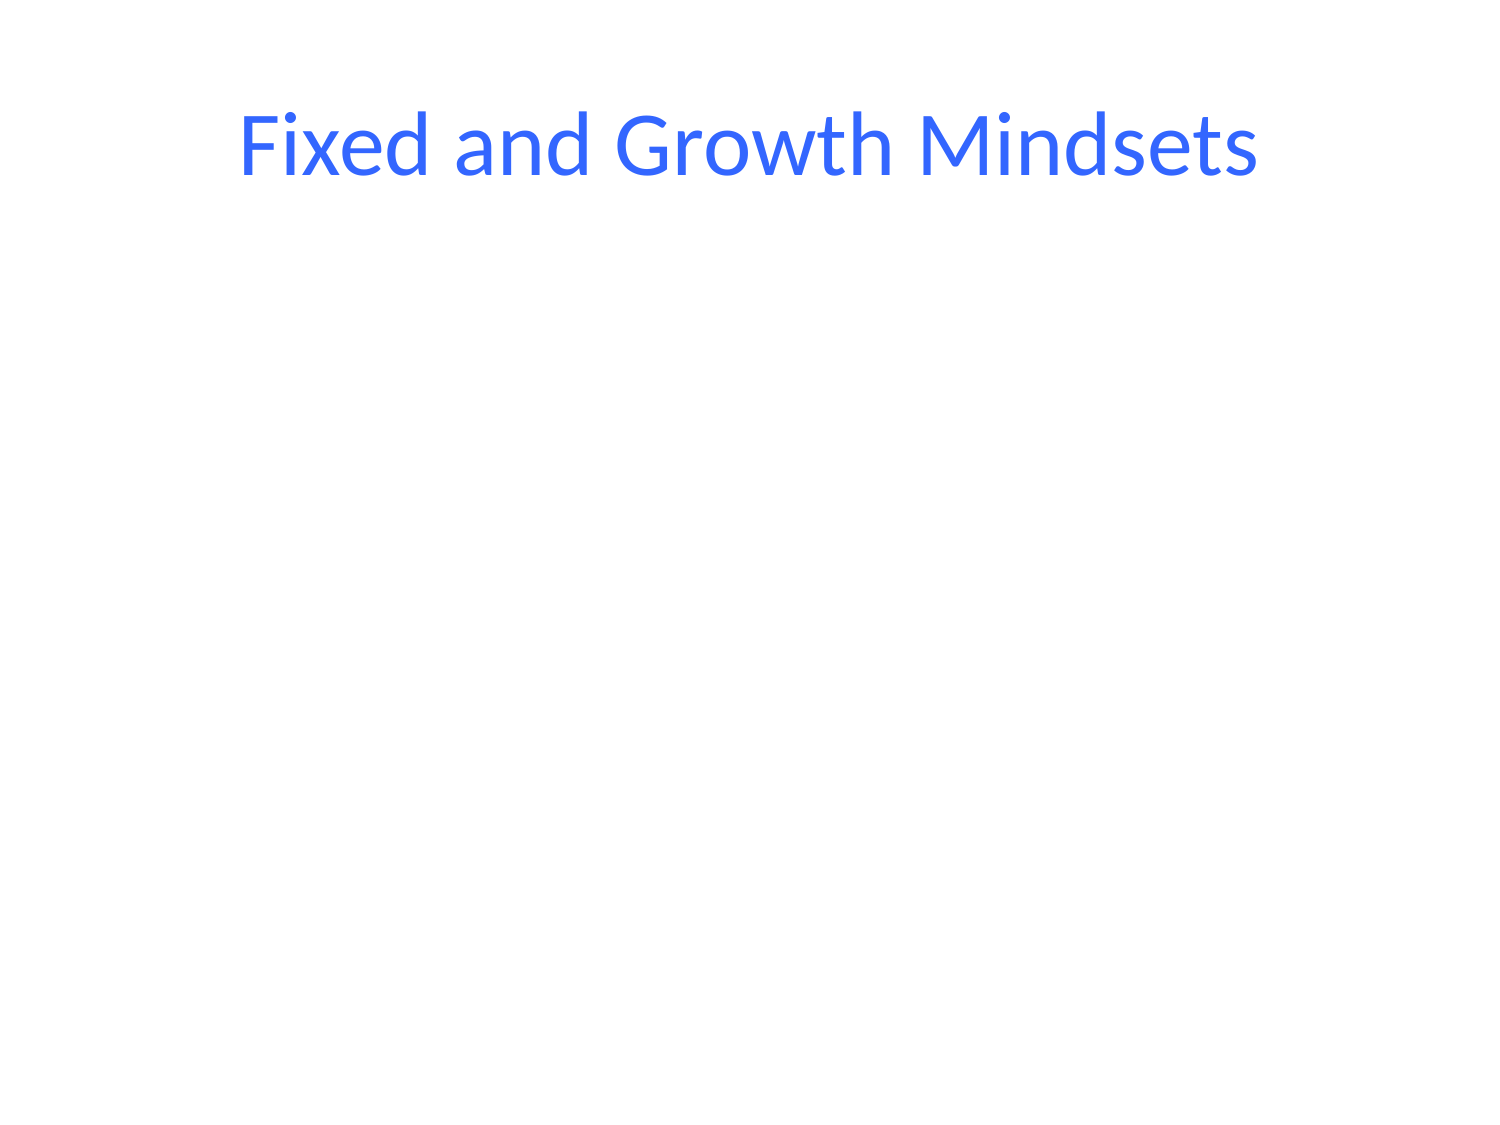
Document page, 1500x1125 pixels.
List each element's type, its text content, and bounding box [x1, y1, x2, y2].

title Fixed and Growth Mindsets [75, 45, 1425, 233]
